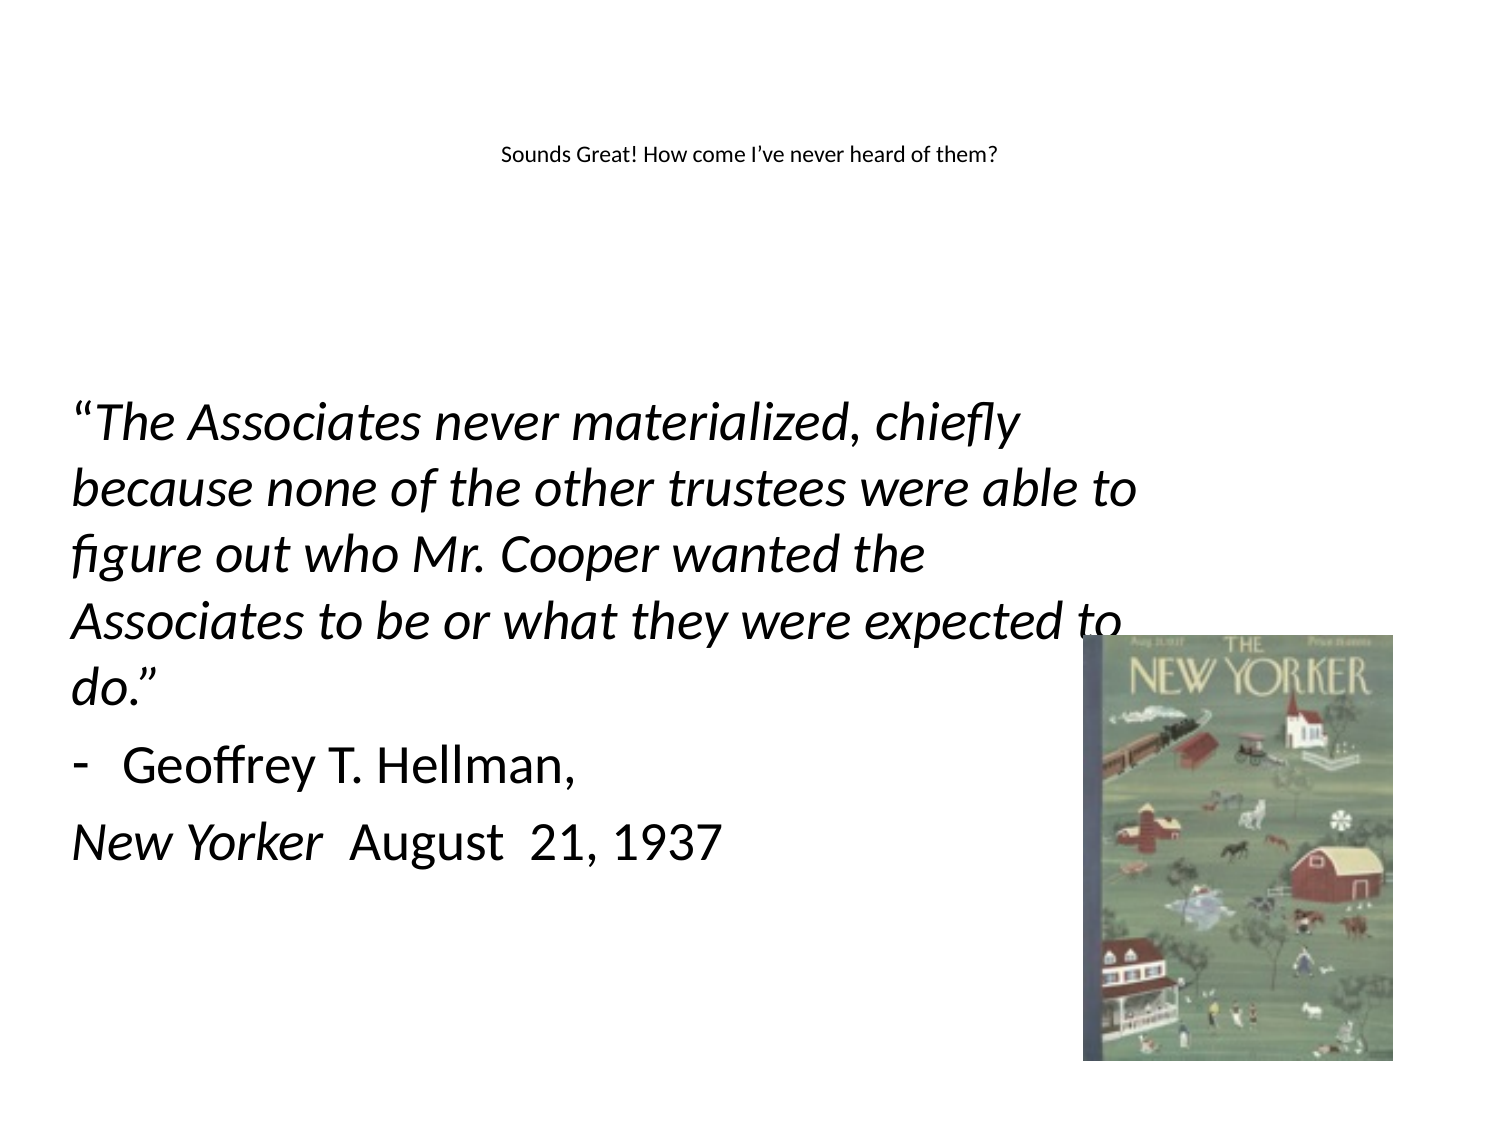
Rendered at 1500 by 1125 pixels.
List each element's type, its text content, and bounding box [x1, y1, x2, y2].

title Sounds Great! How come I’ve never heard of them? [75, 45, 1425, 233]
list “The Associates never materialized, chiefly because none of the other trustees were able to figure out who Mr. Cooper wanted the Associates to be or what they were expected to do.” Geoffrey T. Hellman, New Yorker August 21, 1937 [56, 145, 1182, 888]
picture [1082, 635, 1393, 1062]
